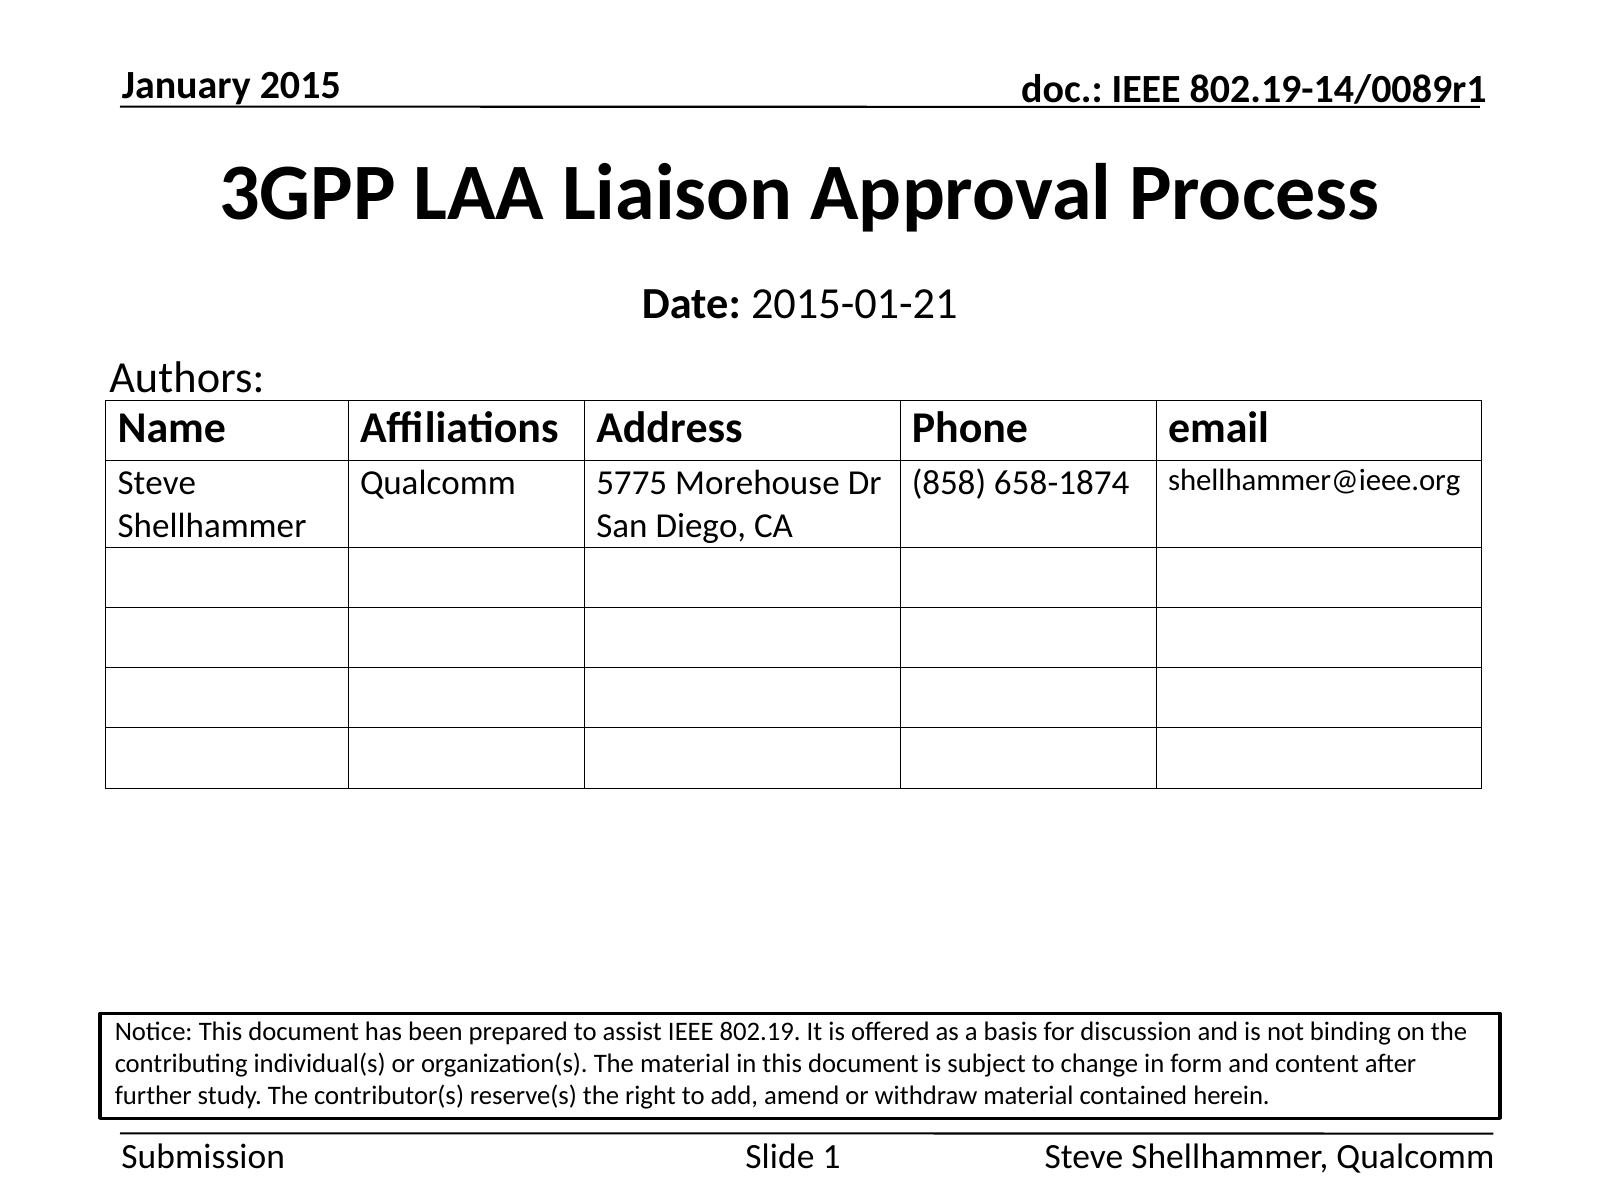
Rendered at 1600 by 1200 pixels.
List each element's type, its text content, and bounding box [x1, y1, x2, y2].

text_box Authors: [93, 339, 347, 398]
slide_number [121, 58, 526, 107]
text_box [89, 399, 1511, 842]
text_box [99, 1006, 1501, 1121]
footer Steve Shellhammer, Qualcomm [962, 1132, 1495, 1165]
title 3GPP LAA Liaison Approval Process [119, 119, 1481, 255]
slide_number Slide 1 [733, 1132, 854, 1197]
list Date: 2015-01-21 [119, 266, 1481, 337]
